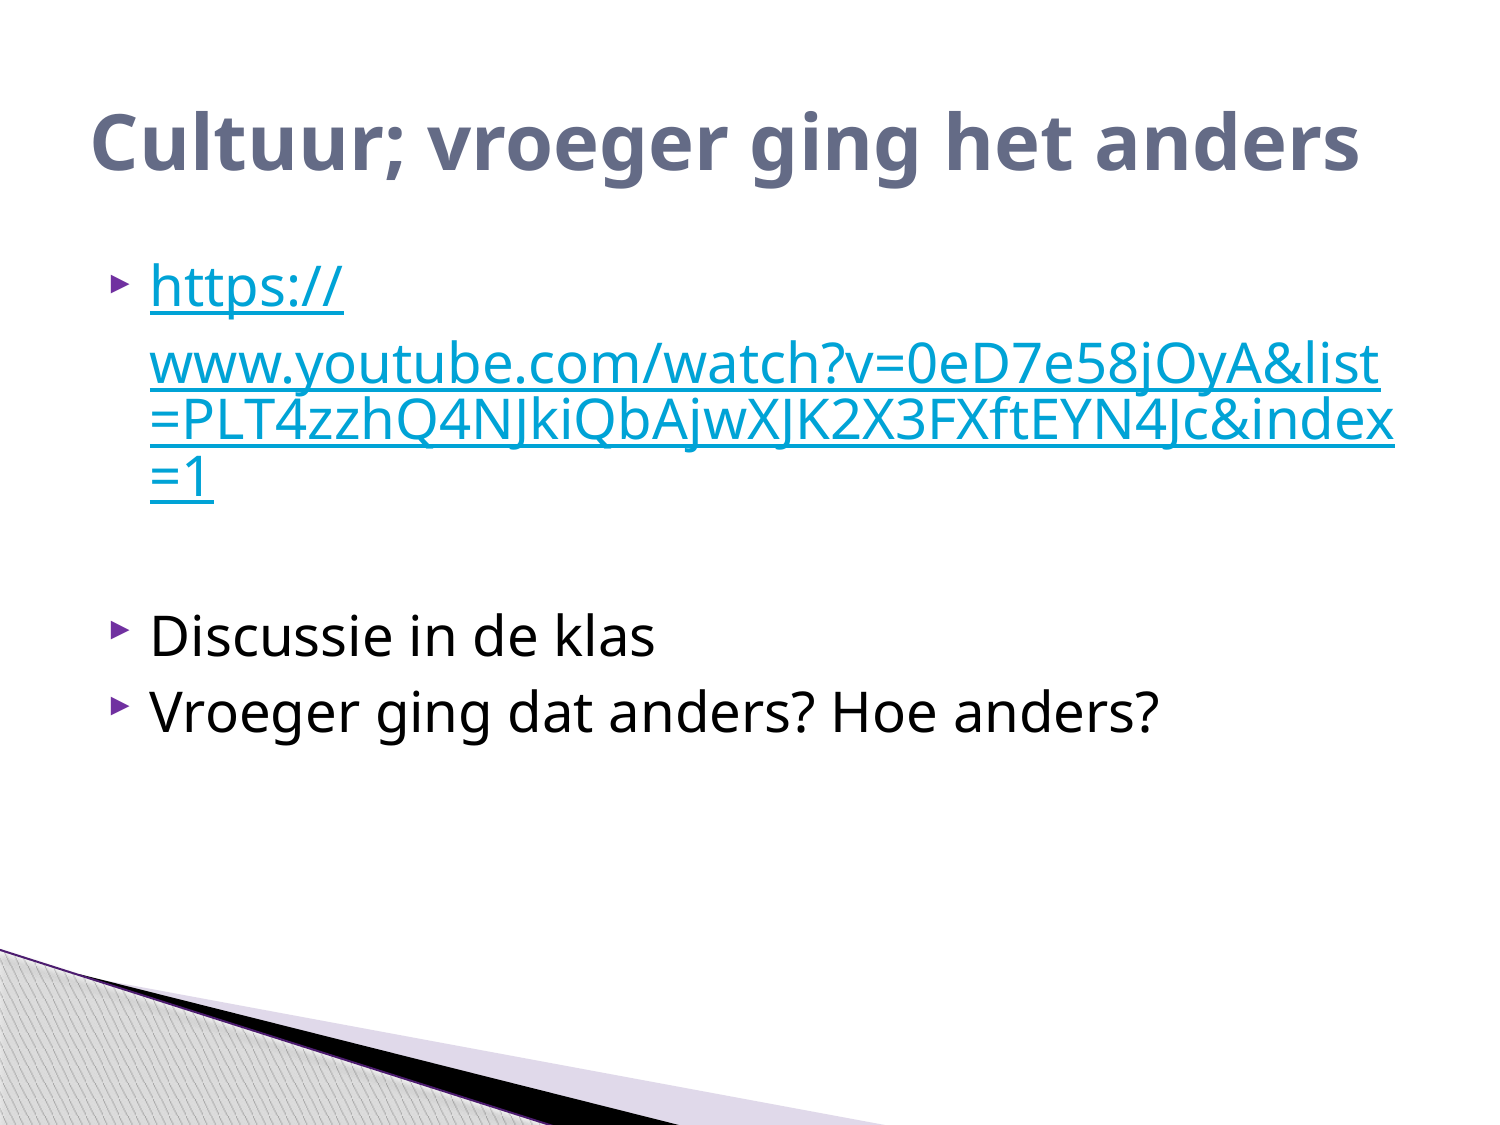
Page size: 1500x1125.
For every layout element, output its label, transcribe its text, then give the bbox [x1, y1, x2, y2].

list https://www.youtube.com/watch?v=0eD7e58jOyA&list=PLT4zzhQ4NJkiQbAjwXJK2X3FXftEYN4Jc&index=1 Discussie in de klas Vroeger ging dat anders? Hoe anders? [75, 243, 1425, 986]
title Cultuur; vroeger ging het anders [75, 45, 1425, 233]
